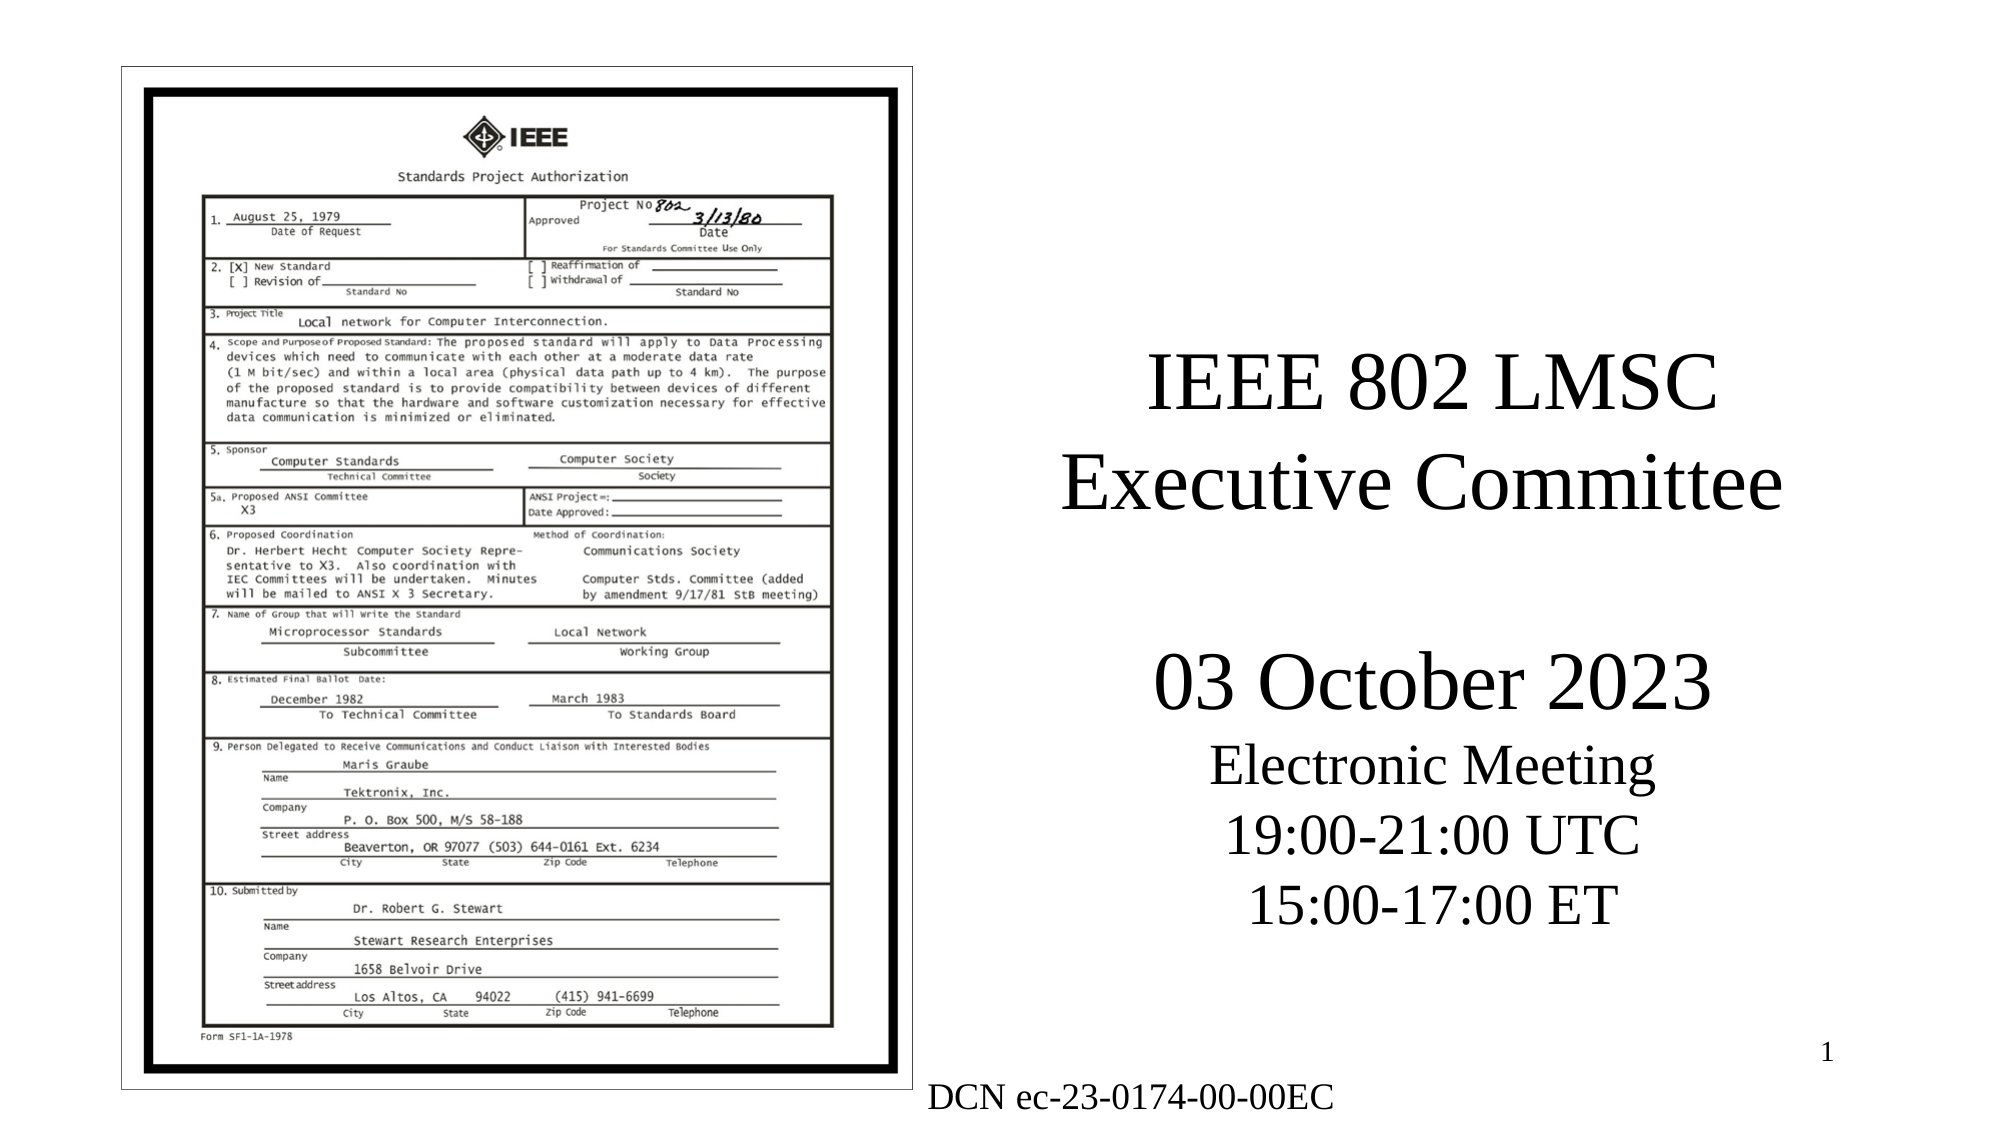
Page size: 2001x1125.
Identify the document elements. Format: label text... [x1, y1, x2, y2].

picture [121, 66, 913, 1090]
text_box DCN ec-23-0174-00-00EC [912, 1064, 1780, 1125]
slide_number 1 [1433, 1024, 1851, 1101]
title IEEE 802 LMSC Executive Committee 03 October 2023 Electronic Meeting 19:00-21:00 UTC 15:00-17:00 ET [999, 637, 1867, 826]
